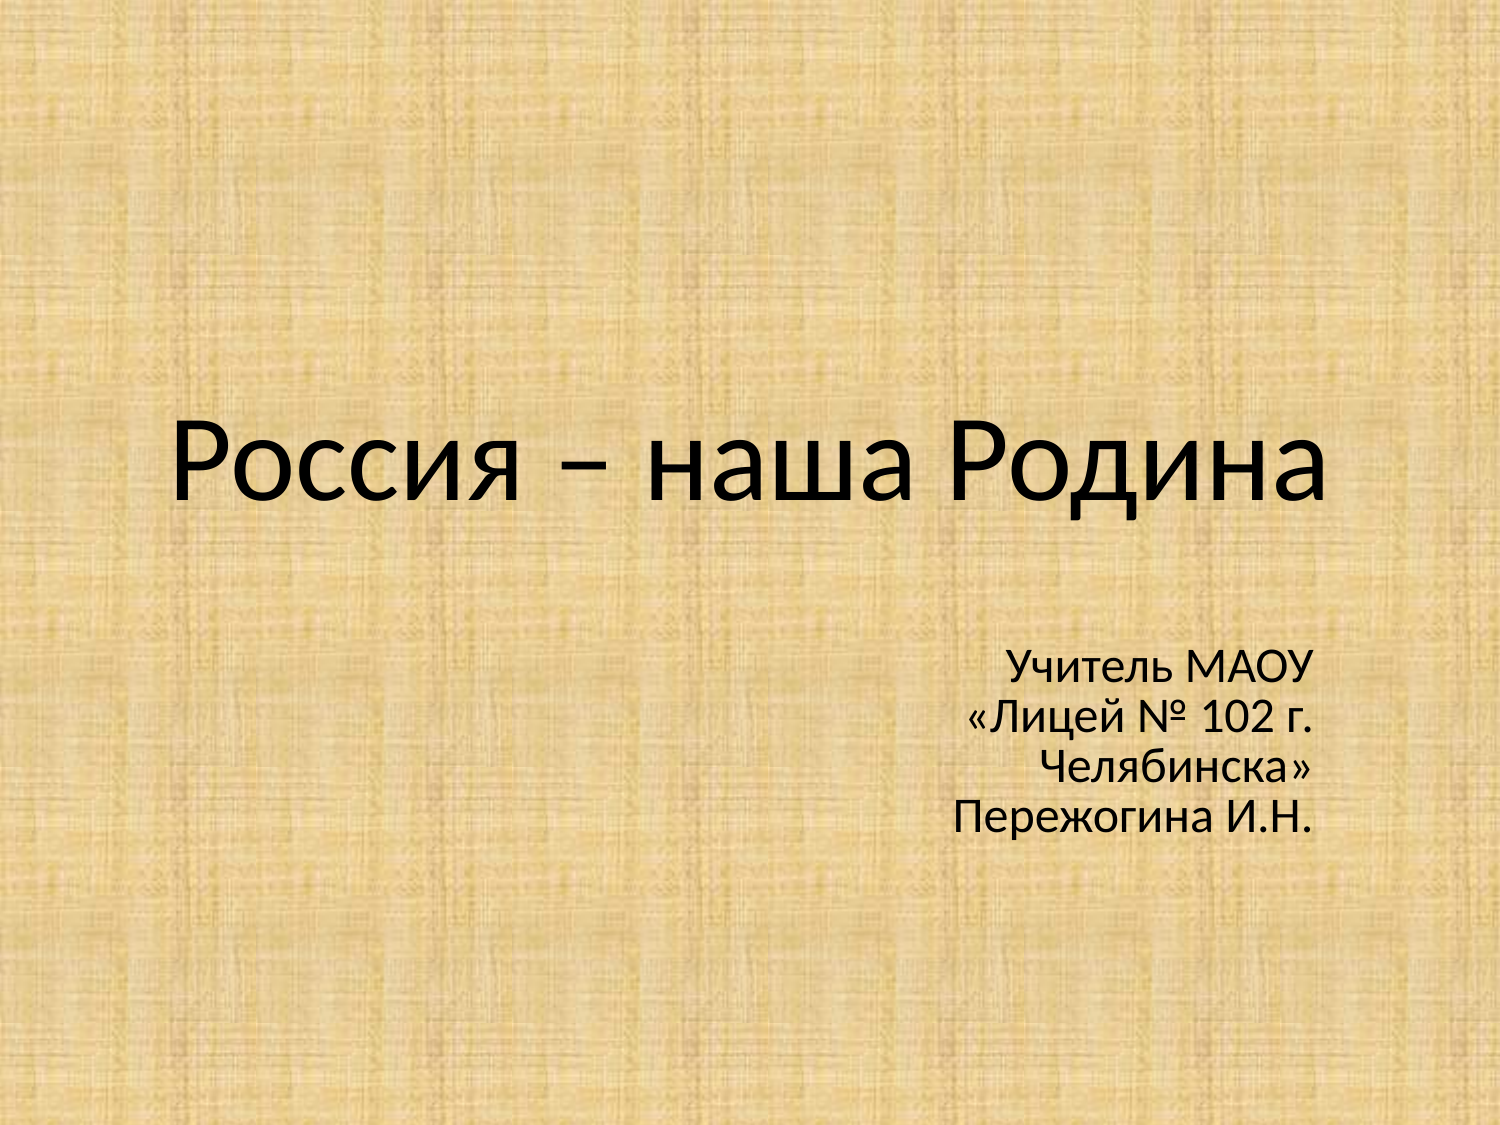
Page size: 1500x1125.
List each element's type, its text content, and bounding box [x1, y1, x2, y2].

subtitle Учитель МАОУ «Лицей № 102 г. Челябинска» Пережогина И.Н. [868, 637, 1329, 1012]
picture [0, 0, 1500, 1125]
title Россия – наша Родина [112, 349, 1388, 591]
